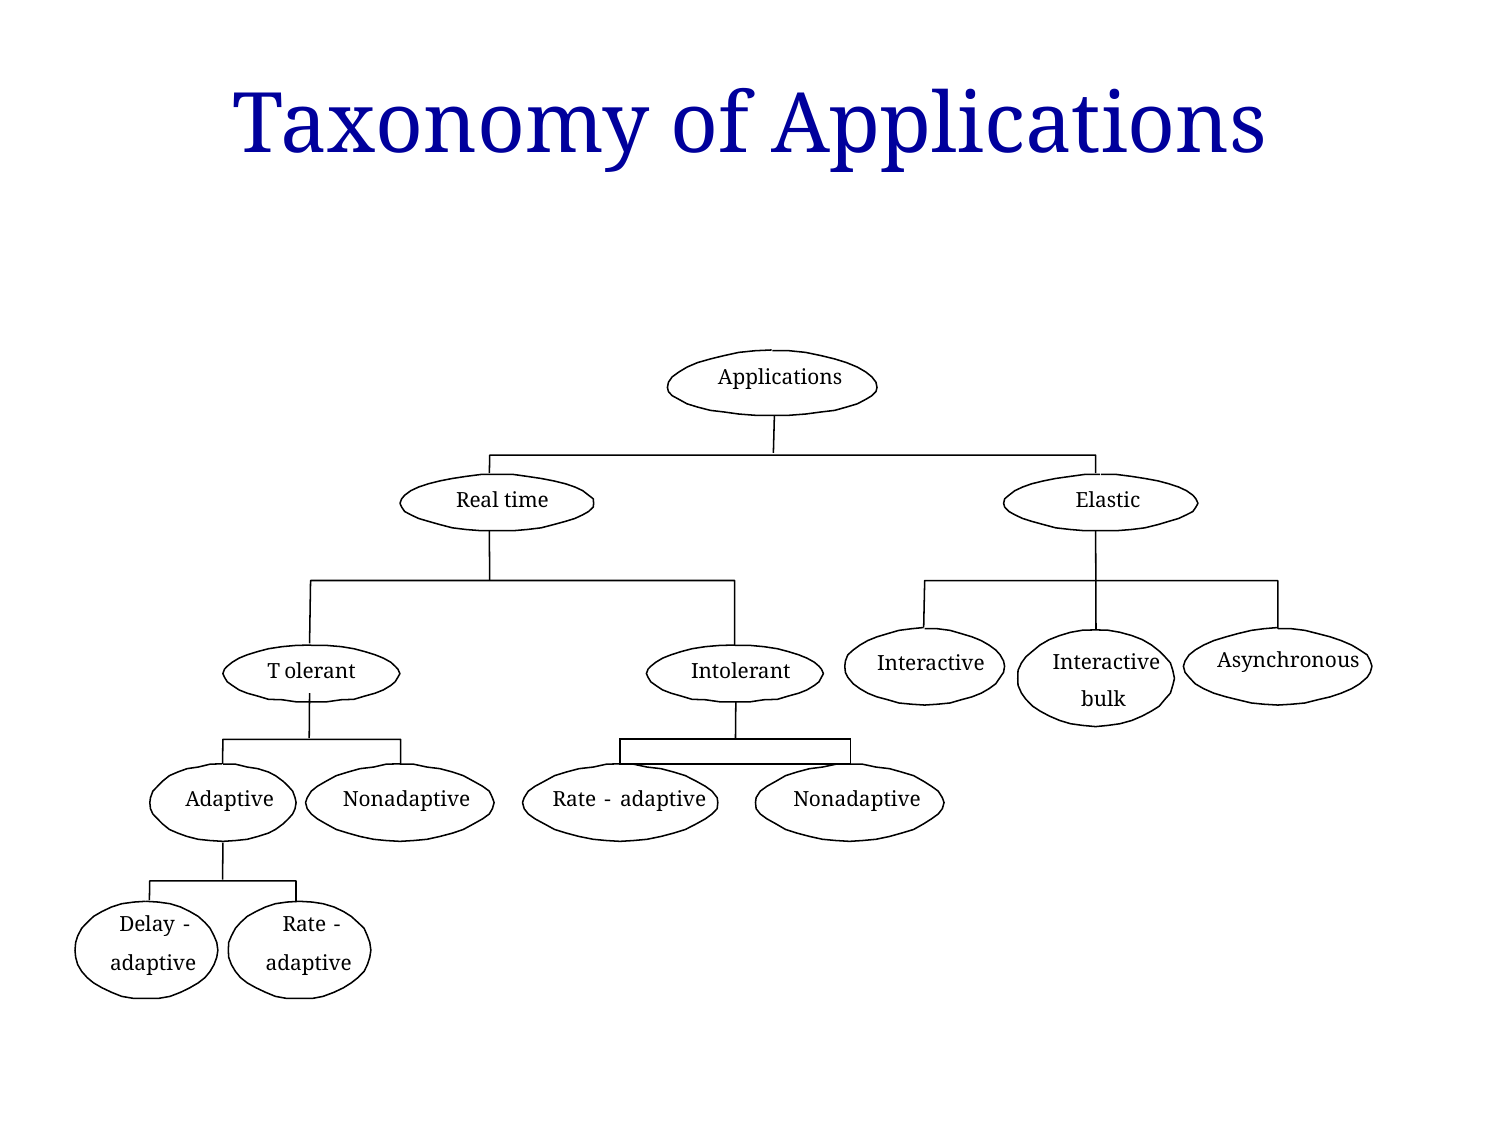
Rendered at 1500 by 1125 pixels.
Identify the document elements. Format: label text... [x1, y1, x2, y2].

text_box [74, 349, 1382, 999]
title Taxonomy of Applications [74, 47, 1426, 191]
